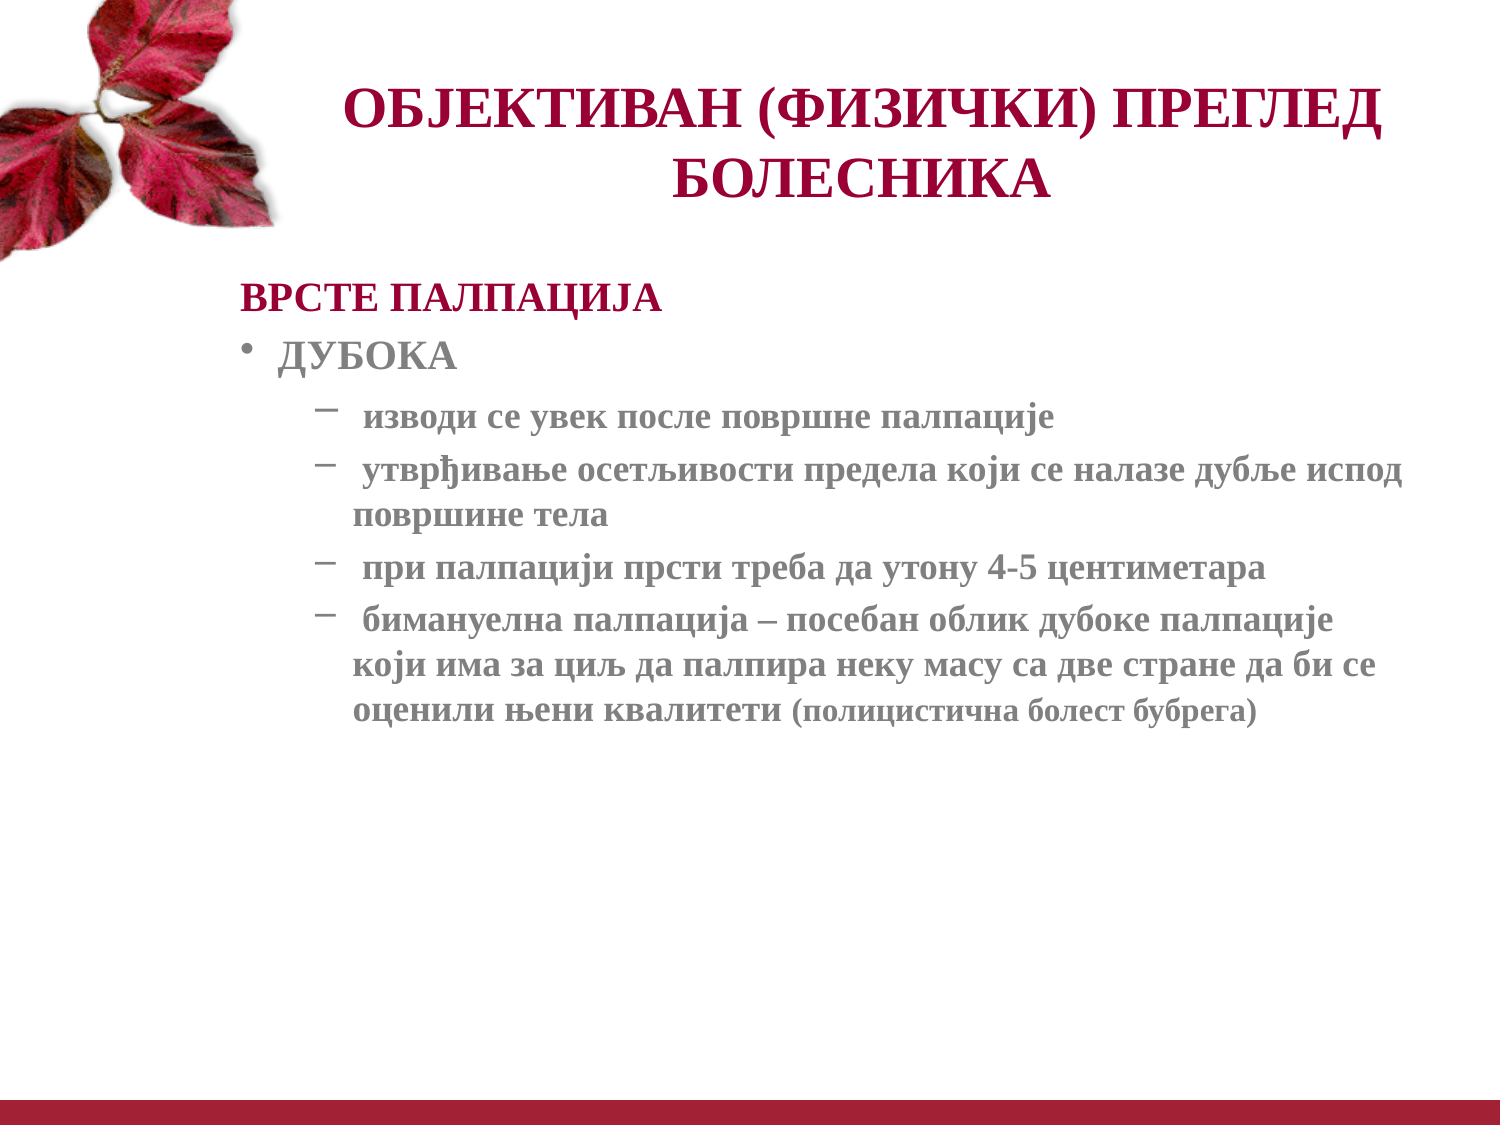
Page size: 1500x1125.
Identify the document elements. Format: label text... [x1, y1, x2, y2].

picture [0, 0, 295, 273]
title ОБЈЕКТИВАН (ФИЗИЧКИ) ПРЕГЛЕД БОЛЕСНИКА [289, 44, 1436, 233]
list ВРСТЕ ПАЛПАЦИЈА ДУБОКА изводи се увек после површне палпације утврђивање осетљивости предела који се налазе дубље испод површине тела при палпацији прсти треба да утону 4-5 центиметара бимануелна палпација – посебан облик дубоке палпације који има за циљ да палпира неку масу са две стране да би се оценили њени квалитети (полицистична болест бубрега) [74, 262, 1426, 1006]
